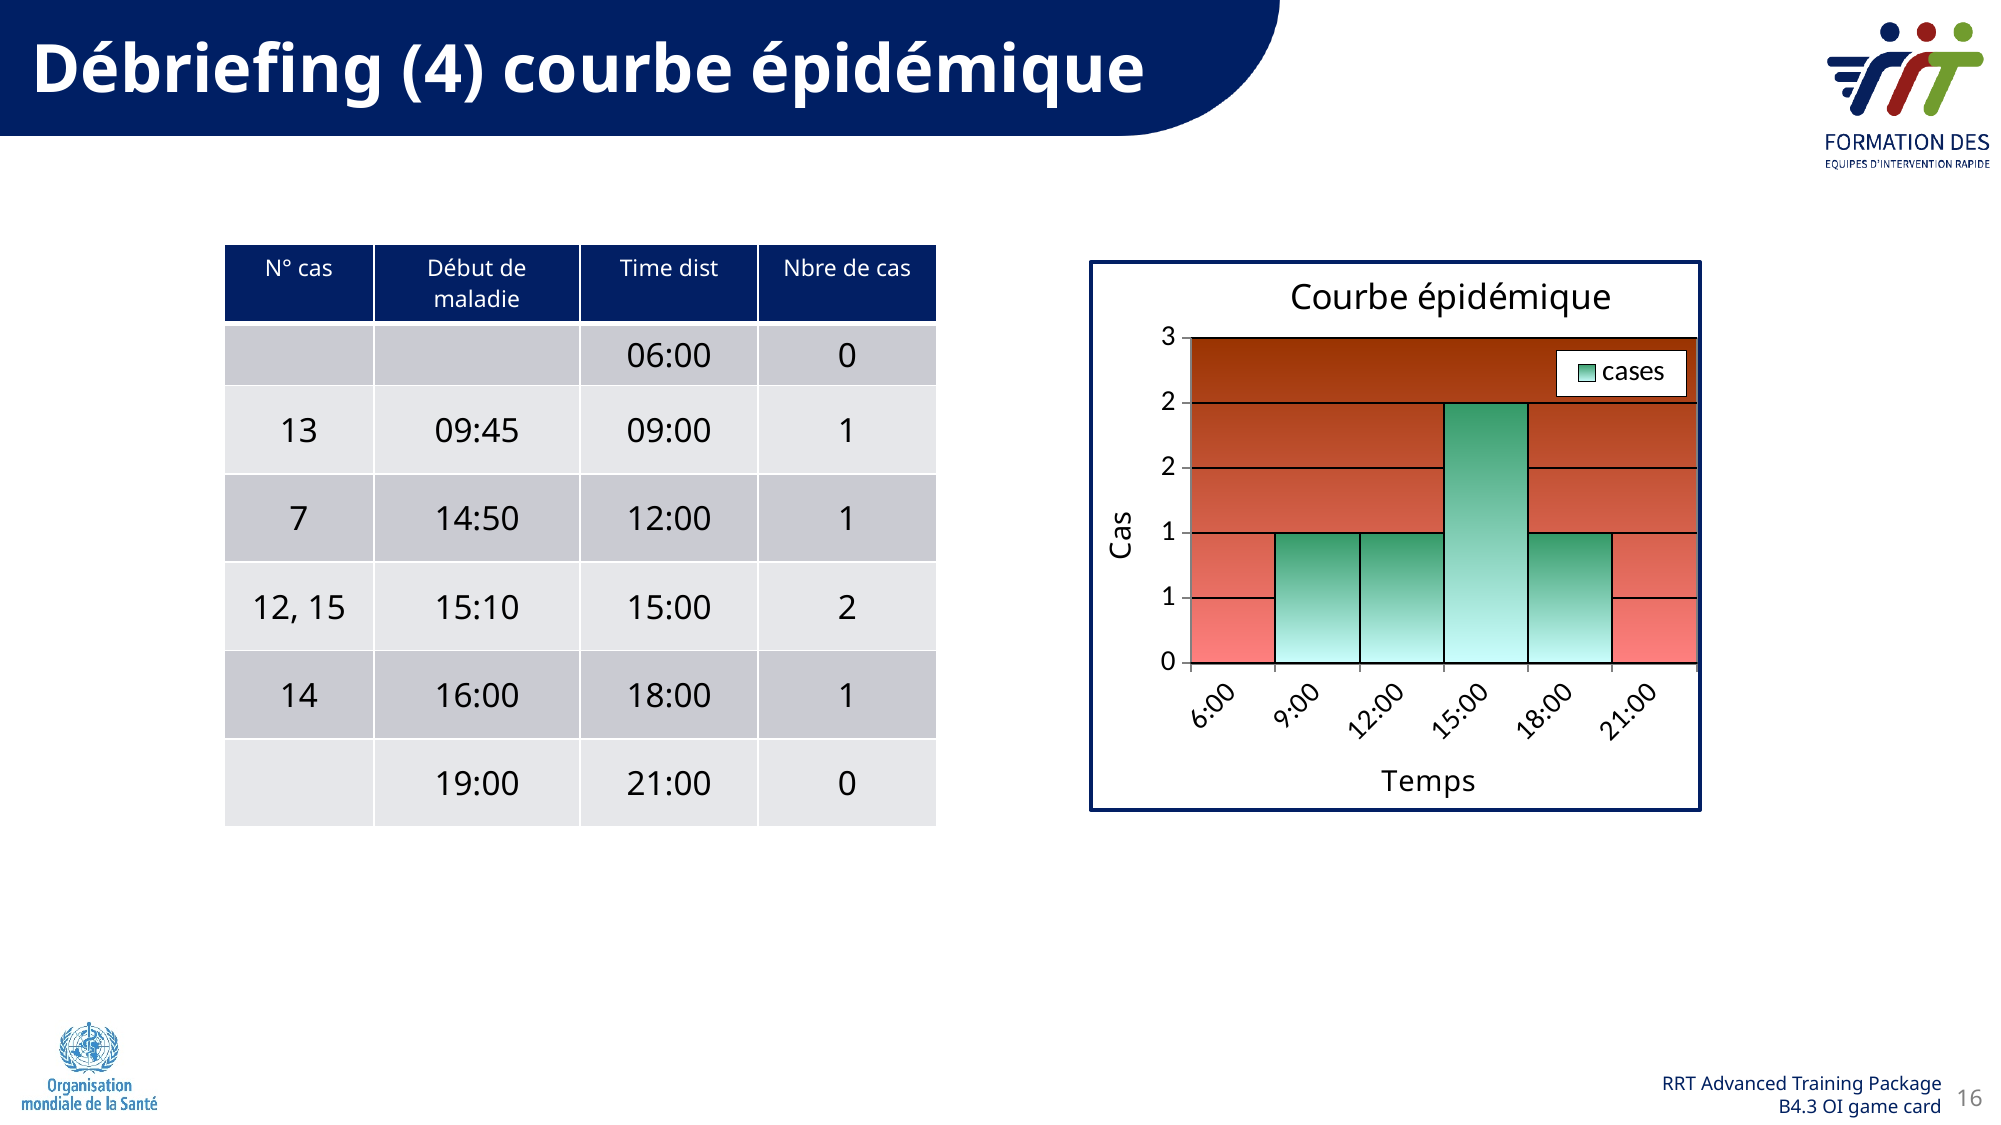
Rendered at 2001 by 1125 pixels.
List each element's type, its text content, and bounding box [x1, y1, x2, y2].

table_cell 1 [759, 475, 936, 561]
table_cell 12, 15 [225, 563, 373, 650]
table_cell 14:50 [375, 475, 579, 561]
table_cell 14 [225, 651, 373, 738]
table_header Time dist [581, 245, 757, 321]
table_header N° cas [225, 245, 373, 321]
table_cell [225, 740, 373, 826]
table_cell 09:00 [581, 386, 757, 473]
table_cell 16:00 [375, 651, 579, 738]
table_cell [375, 326, 579, 385]
table_cell 7 [225, 475, 373, 561]
table_cell 12:00 [581, 475, 757, 561]
table_cell [225, 326, 373, 385]
table_cell 1 [759, 386, 936, 473]
table_cell 15:00 [581, 563, 757, 650]
table_cell 2 [759, 563, 936, 650]
table_cell 1 [759, 651, 936, 738]
chart [1088, 259, 1703, 813]
table_cell 13 [225, 386, 373, 473]
table_cell 0 [759, 740, 936, 826]
picture [1825, 21, 1990, 170]
table_cell 09:45 [375, 386, 579, 473]
table_cell 0 [759, 326, 936, 385]
text_box Débriefing (4) courbe épidémique [23, 15, 1580, 121]
table_cell 15:10 [375, 563, 579, 650]
picture [20, 1020, 158, 1111]
table_cell 21:00 [581, 740, 757, 826]
table_header Nbre de cas [759, 245, 936, 321]
table_header Début de maladie [375, 245, 579, 321]
table_cell 06:00 [581, 326, 757, 385]
picture [0, 0, 1280, 136]
table_cell 18:00 [581, 651, 757, 738]
table_cell 19:00 [375, 740, 579, 826]
